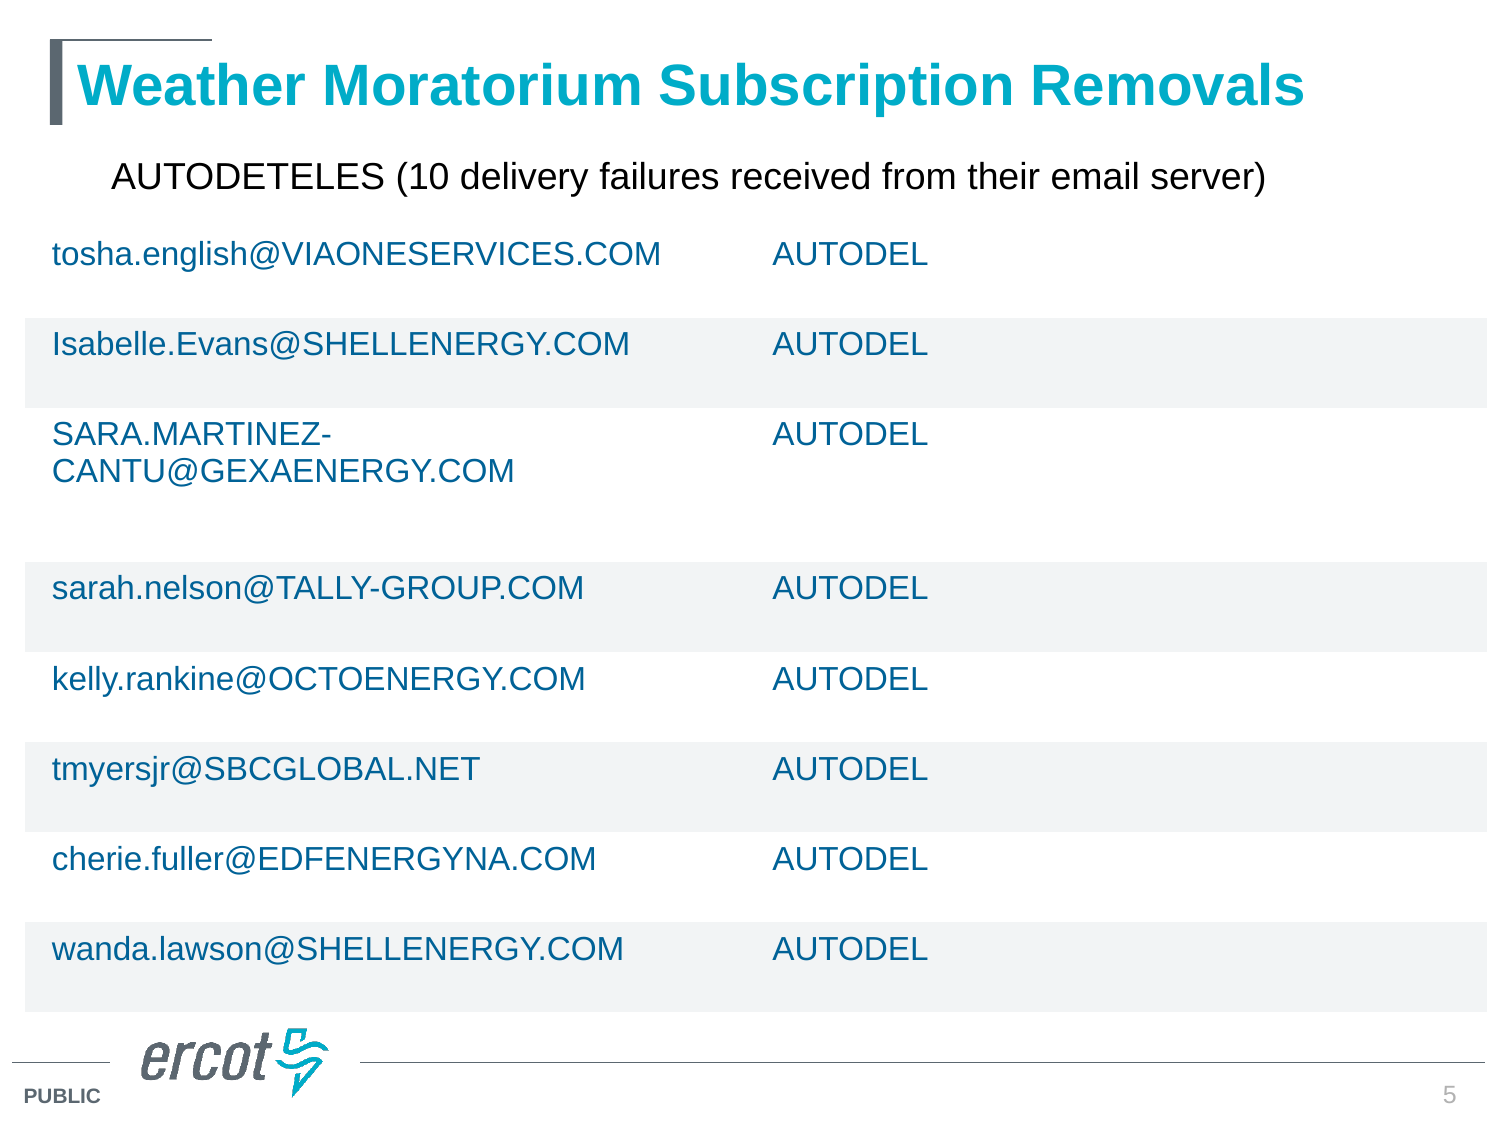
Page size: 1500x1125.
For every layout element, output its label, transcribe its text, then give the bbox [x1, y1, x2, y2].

title Weather Moratorium Subscription Removals [62, 39, 1450, 227]
table_cell AUTODEL [756, 562, 1487, 652]
table_header tosha.english@VIAONESERVICES.COM [25, 227, 756, 318]
table_cell AUTODEL [756, 408, 1487, 562]
text_box AUTODETELES (10 delivery failures received from their email server) [96, 144, 1283, 205]
table_cell AUTODEL [756, 652, 1487, 742]
picture [137, 1024, 332, 1100]
table_cell Isabelle.Evans@SHELLENERGY.COM [25, 318, 756, 408]
slide_number 5 [1412, 1076, 1488, 1112]
table_cell sarah.nelson@TALLY-GROUP.COM [25, 562, 756, 652]
table_cell AUTODEL [756, 742, 1487, 832]
table_cell AUTODEL [756, 922, 1487, 1012]
table_cell cherie.fuller@EDFENERGYNA.COM [25, 832, 756, 922]
table_cell SARA.MARTINEZ-CANTU@GEXAENERGY.COM [25, 408, 756, 562]
table_cell AUTODEL [756, 318, 1487, 408]
table_cell tmyersjr@SBCGLOBAL.NET [25, 742, 756, 832]
table_header AUTODEL [756, 227, 1487, 318]
table_cell wanda.lawson@SHELLENERGY.COM [25, 922, 756, 1012]
table_cell kelly.rankine@OCTOENERGY.COM [25, 652, 756, 742]
table_cell AUTODEL [756, 832, 1487, 922]
